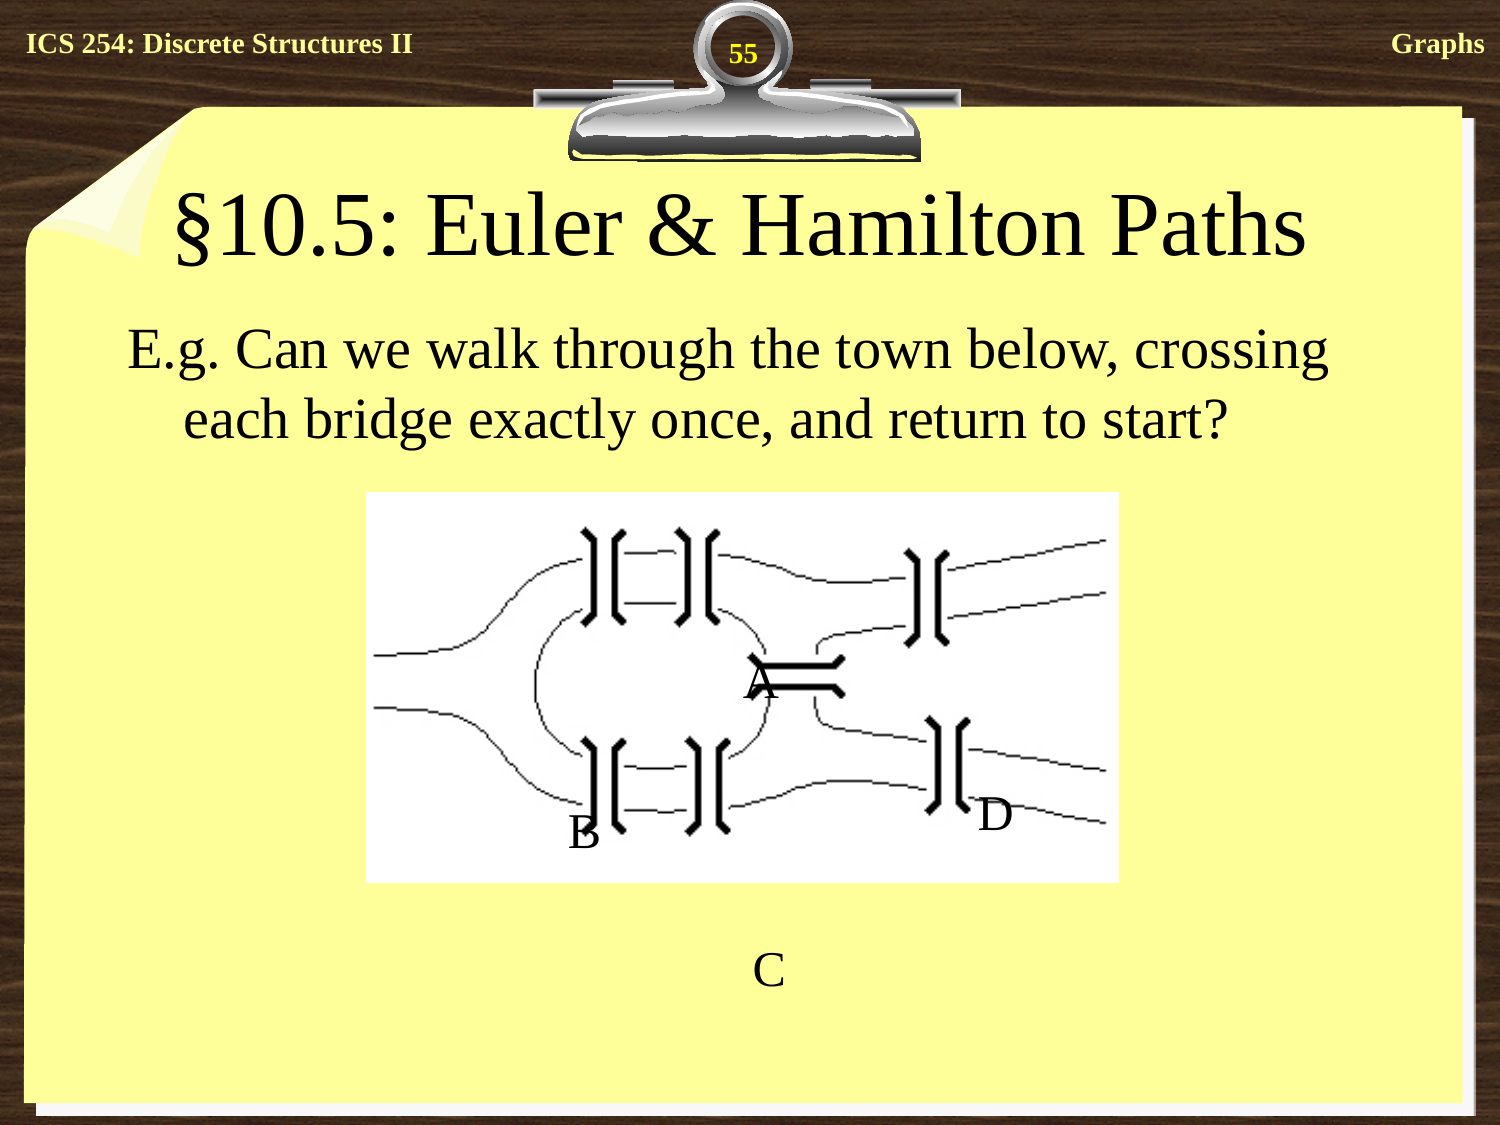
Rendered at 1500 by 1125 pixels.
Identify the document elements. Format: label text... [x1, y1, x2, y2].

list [366, 492, 1119, 883]
picture [673, 84, 708, 89]
slide_number 55 [394, 18, 774, 84]
text_box C [738, 928, 801, 1004]
picture [0, 0, 1500, 1125]
list E.g. Can we walk through the town below, crossing each bridge exactly once, and return to start? [112, 302, 1435, 877]
title §10.5: Euler & Hamilton Paths [77, 125, 1403, 313]
